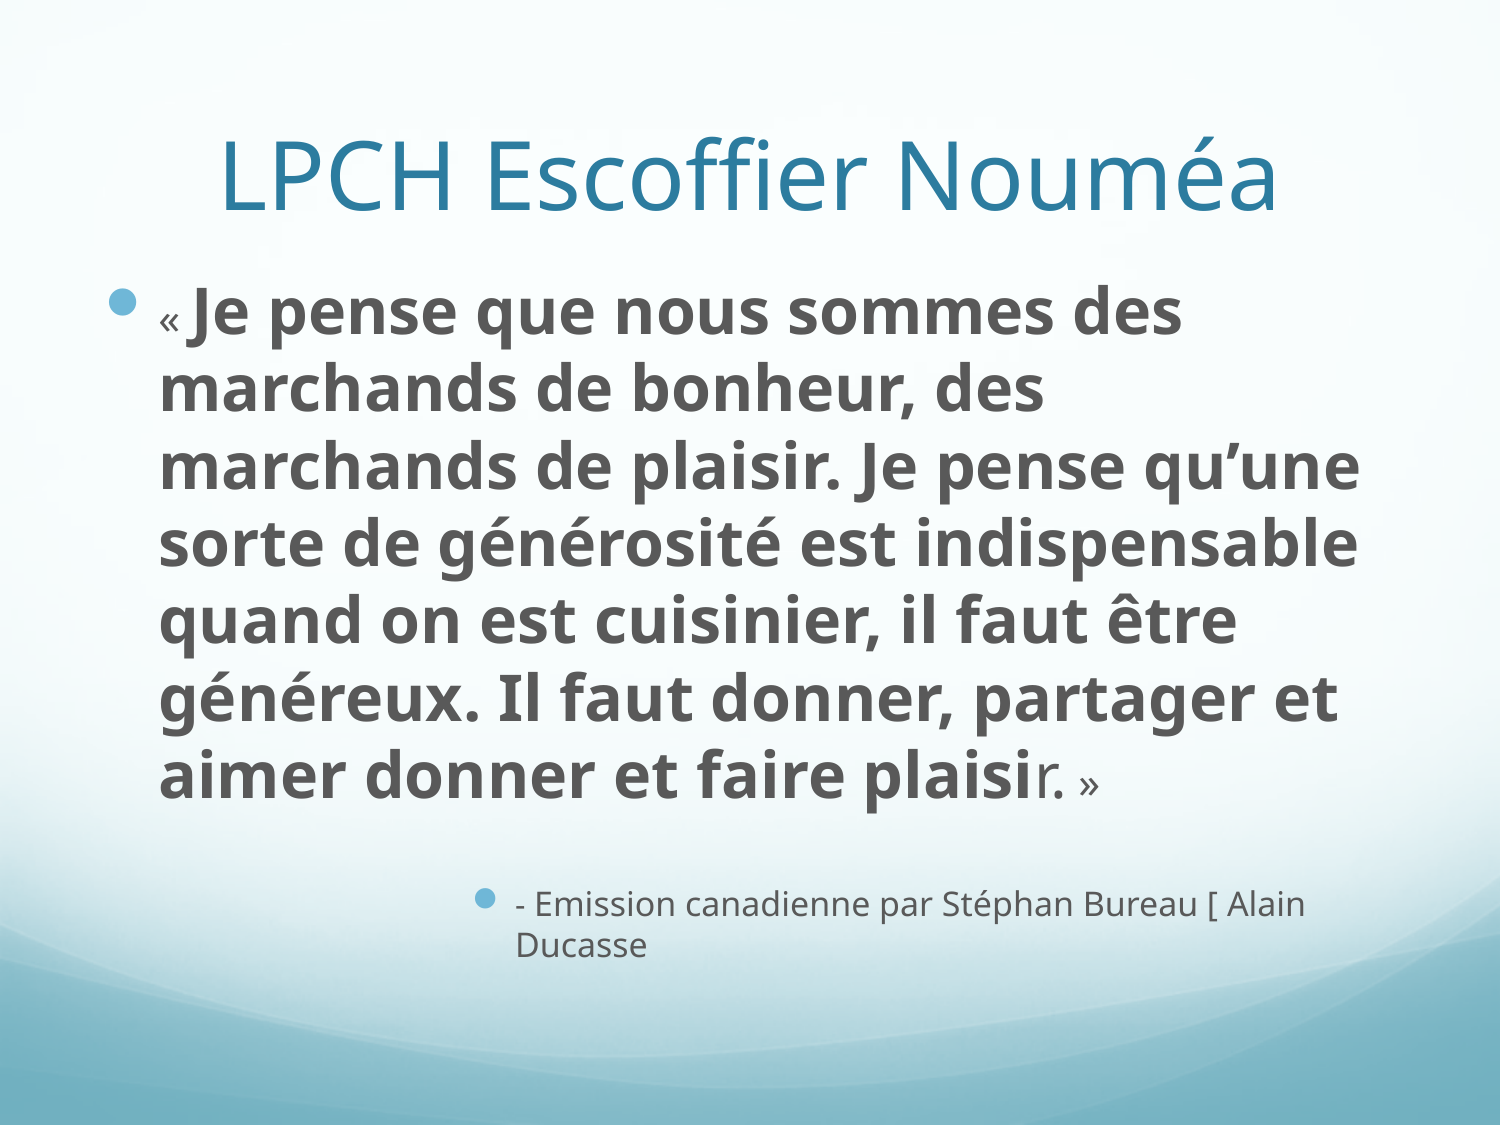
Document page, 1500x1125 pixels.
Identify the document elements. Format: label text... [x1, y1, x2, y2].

list « Je pense que nous sommes des marchands de bonheur, des marchands de plaisir. Je pense qu’une sorte de générosité est indispensable quand on est cuisinier, il faut être généreux. Il faut donner, partager et aimer donner et faire plaisir. » - Emission canadienne par Stéphan Bureau [ Alain Ducasse [90, 262, 1410, 975]
title LPCH Escoffier Nouméa [90, 17, 1410, 237]
